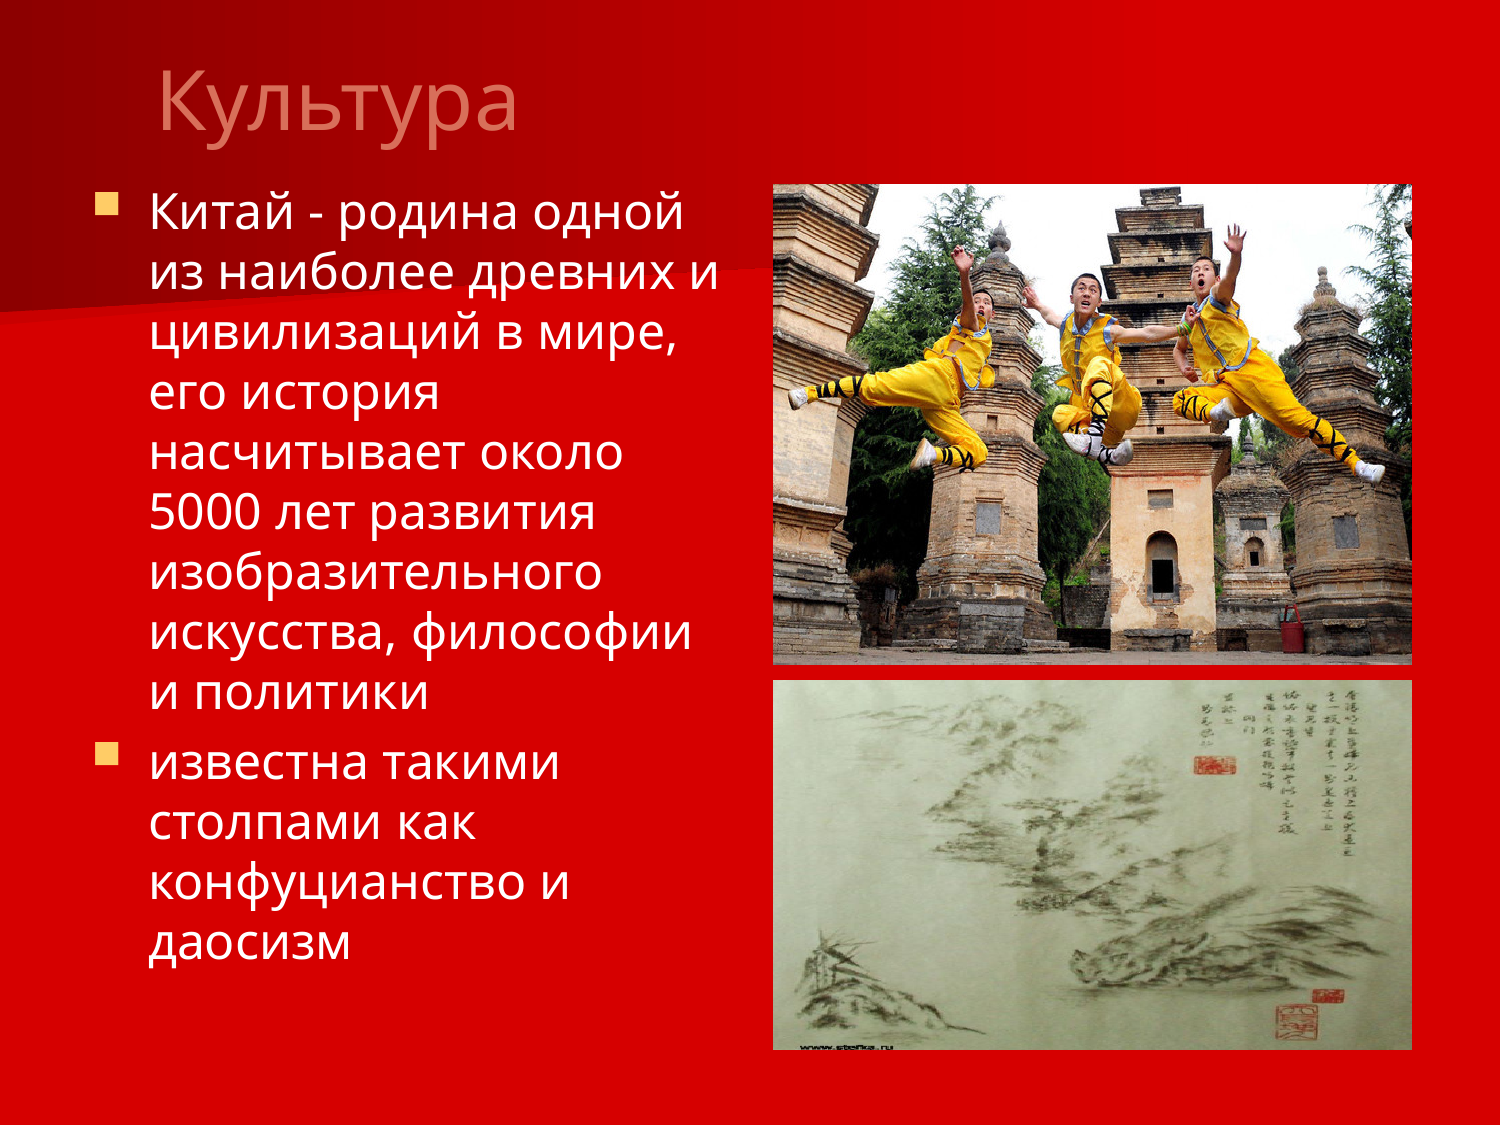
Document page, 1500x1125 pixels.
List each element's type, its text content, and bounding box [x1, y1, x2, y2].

list Китай - родина одной из наиболее древних и цивилизаций в мире, его история насчитывает около 5000 лет развития изобразительного искусства, философии и политики известна такими столпами как конфуцианство и даосизм [76, 101, 740, 1000]
picture [773, 680, 1412, 1050]
title Культура [74, 44, 1426, 150]
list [773, 184, 1412, 666]
